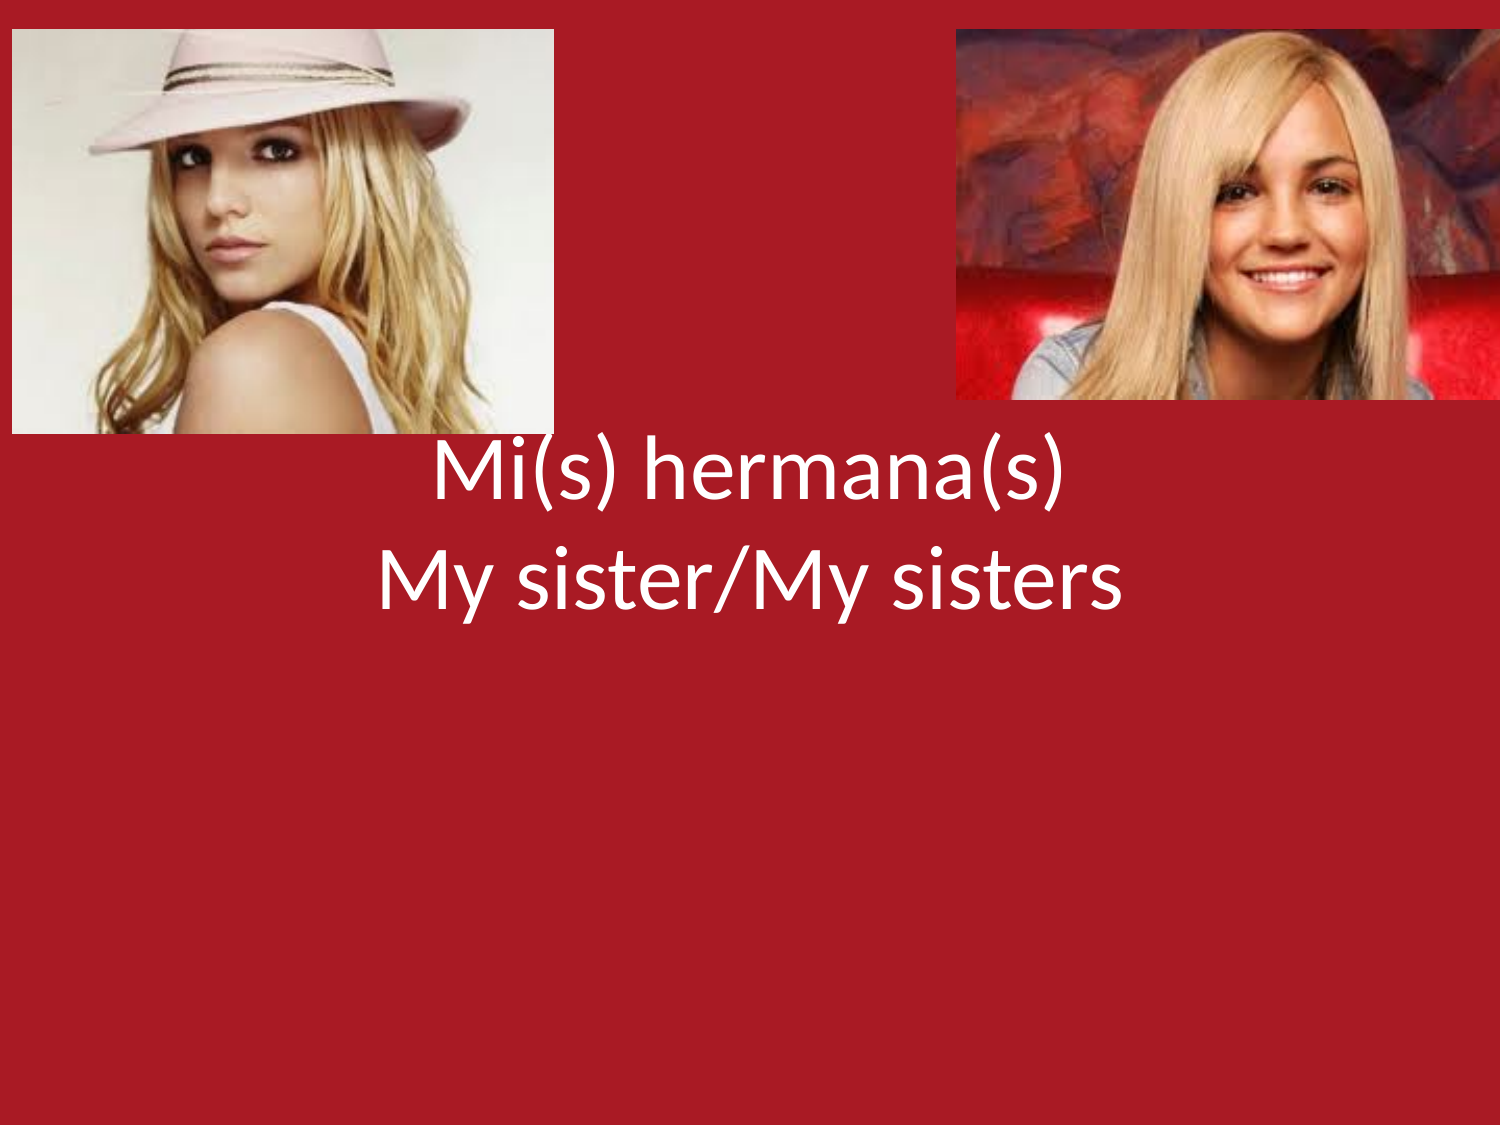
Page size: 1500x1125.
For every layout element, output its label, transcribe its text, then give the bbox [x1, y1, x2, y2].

picture [955, 29, 1500, 401]
picture [11, 28, 555, 434]
title Mi(s) hermana(s) My sister/My sisters [75, 45, 1425, 991]
